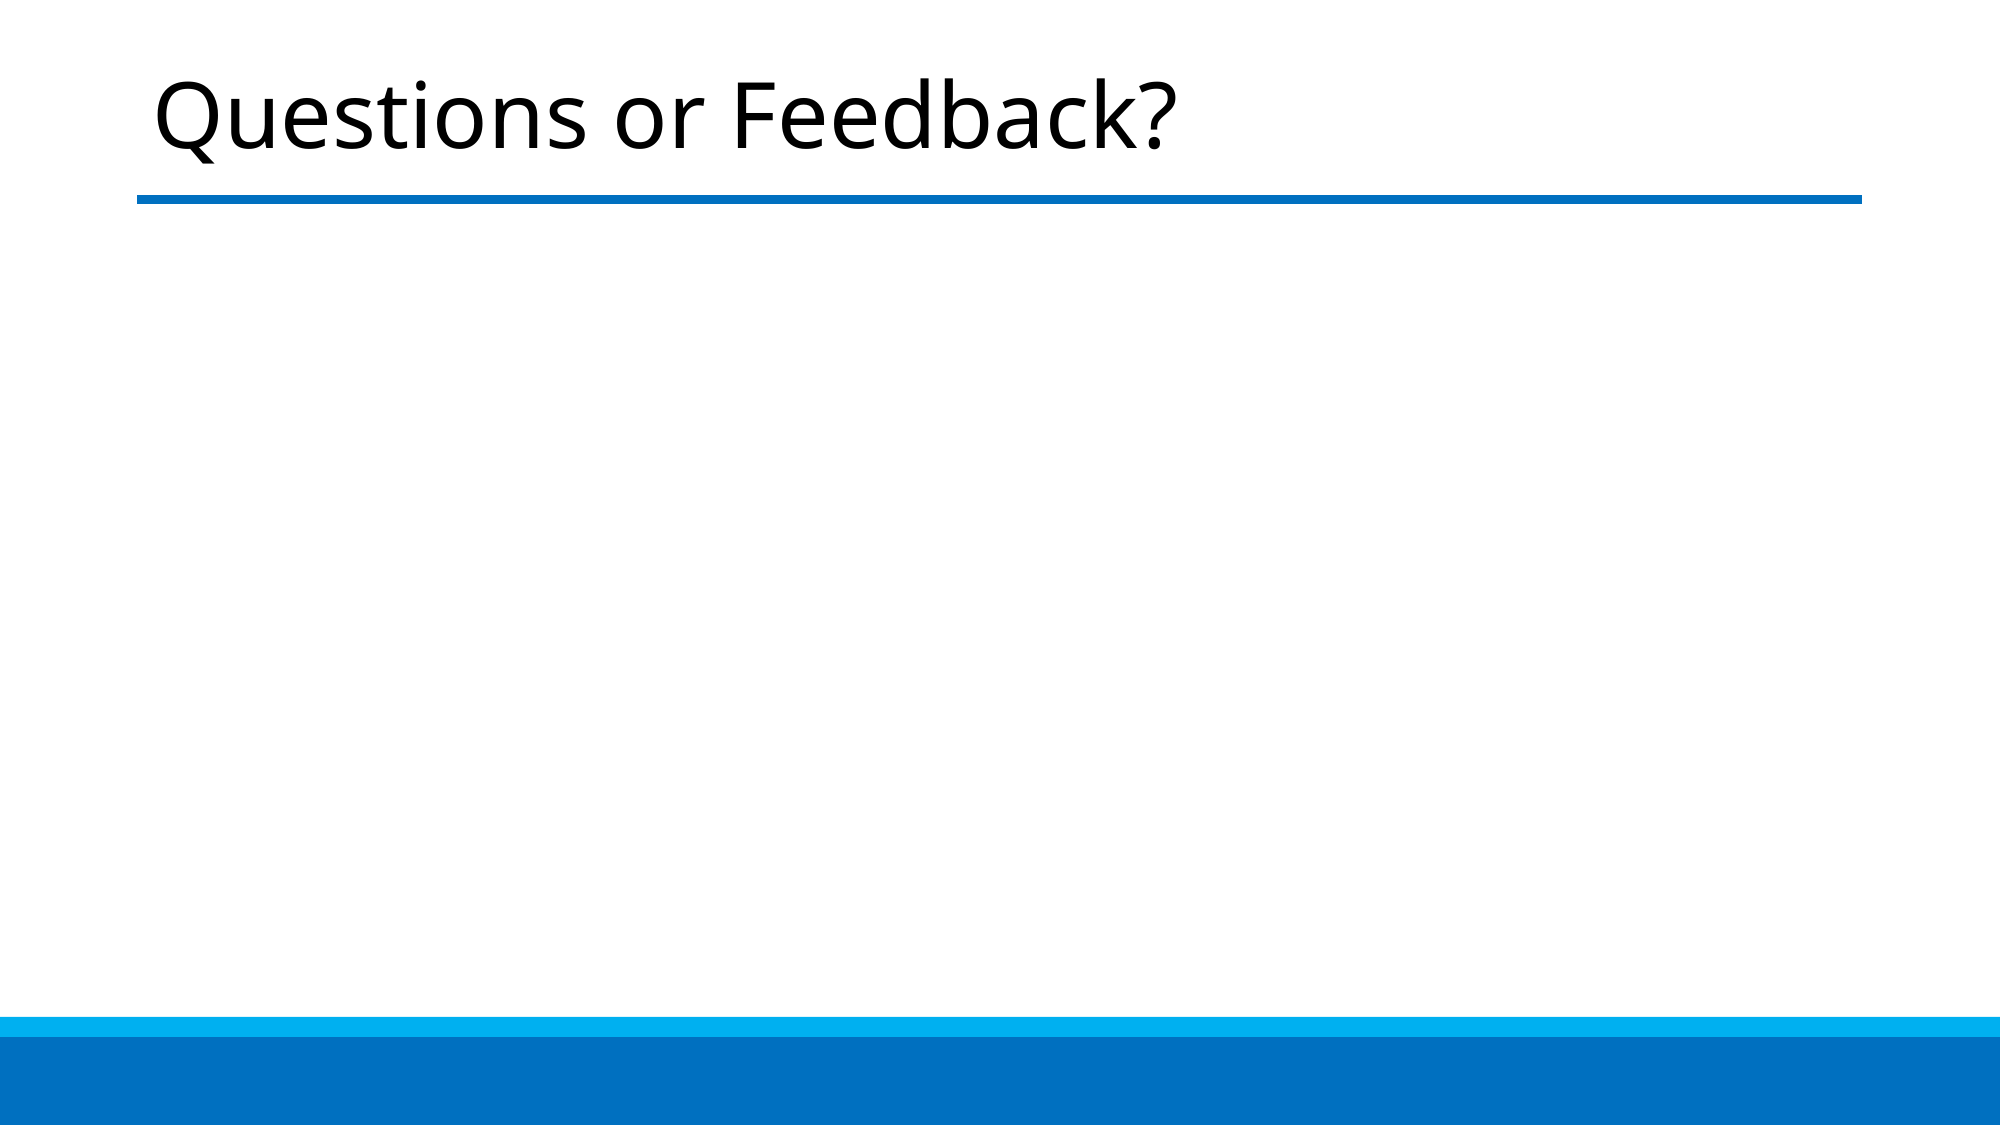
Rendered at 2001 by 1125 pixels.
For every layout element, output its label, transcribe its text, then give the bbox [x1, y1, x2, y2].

title Questions or Feedback? [137, 59, 1863, 178]
